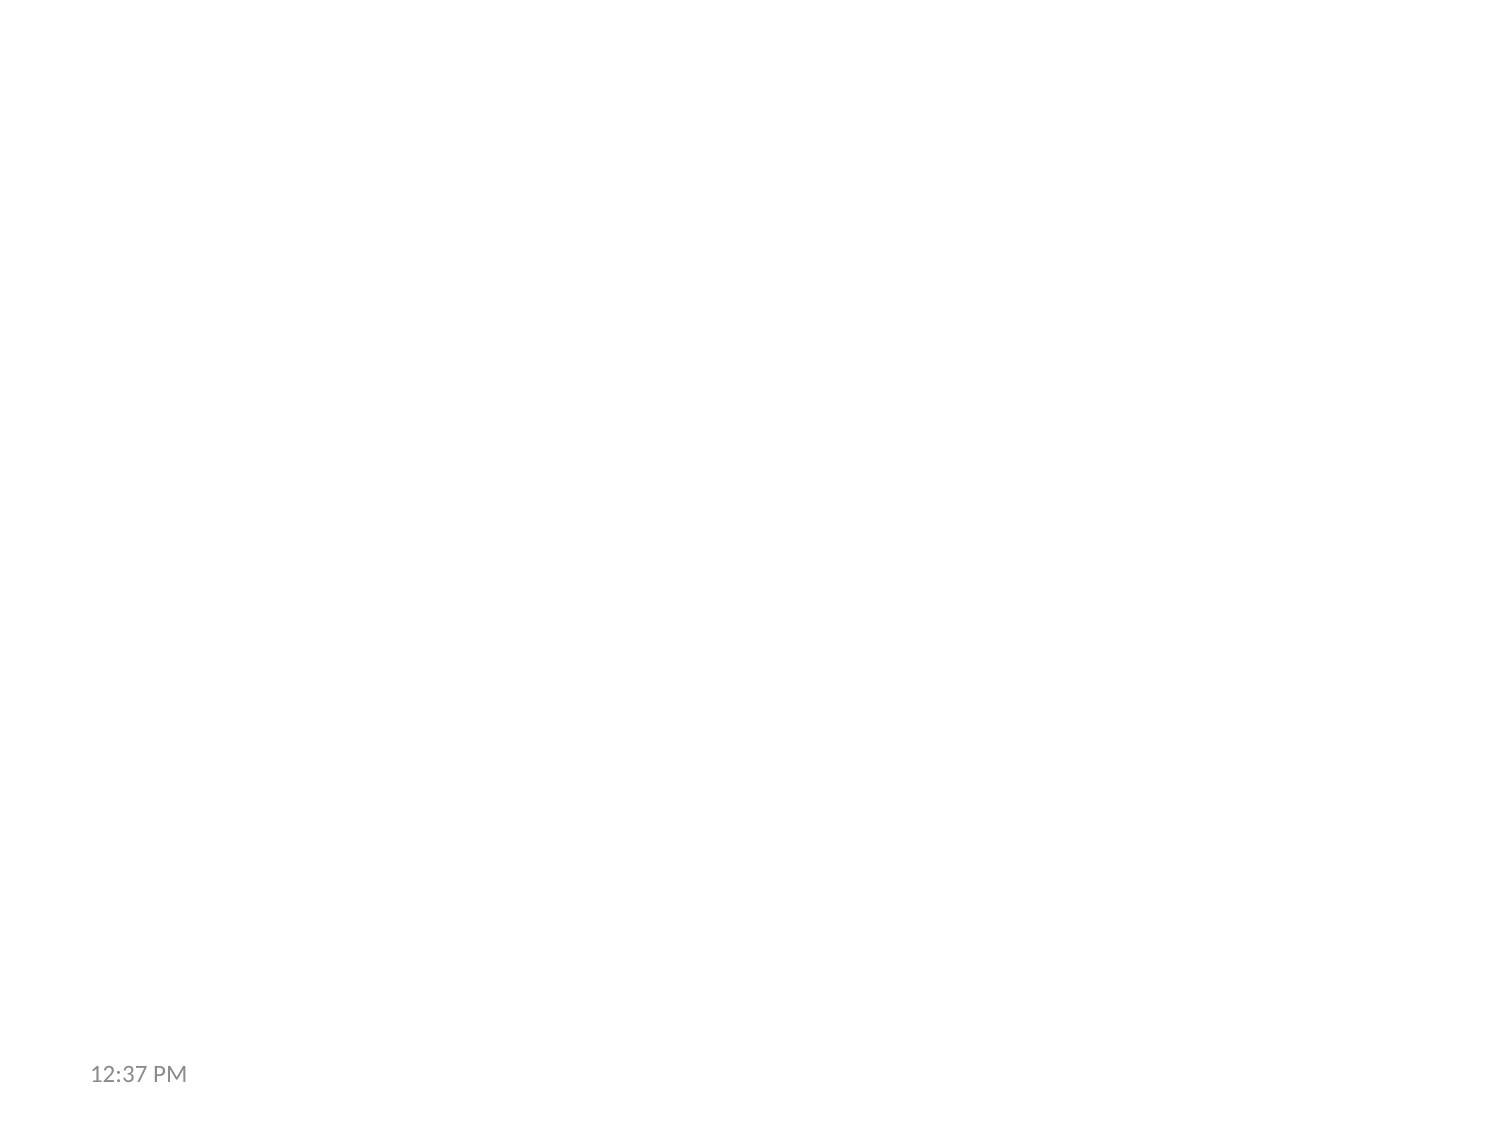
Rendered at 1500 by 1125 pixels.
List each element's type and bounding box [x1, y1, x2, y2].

slide_number [75, 1042, 425, 1103]
